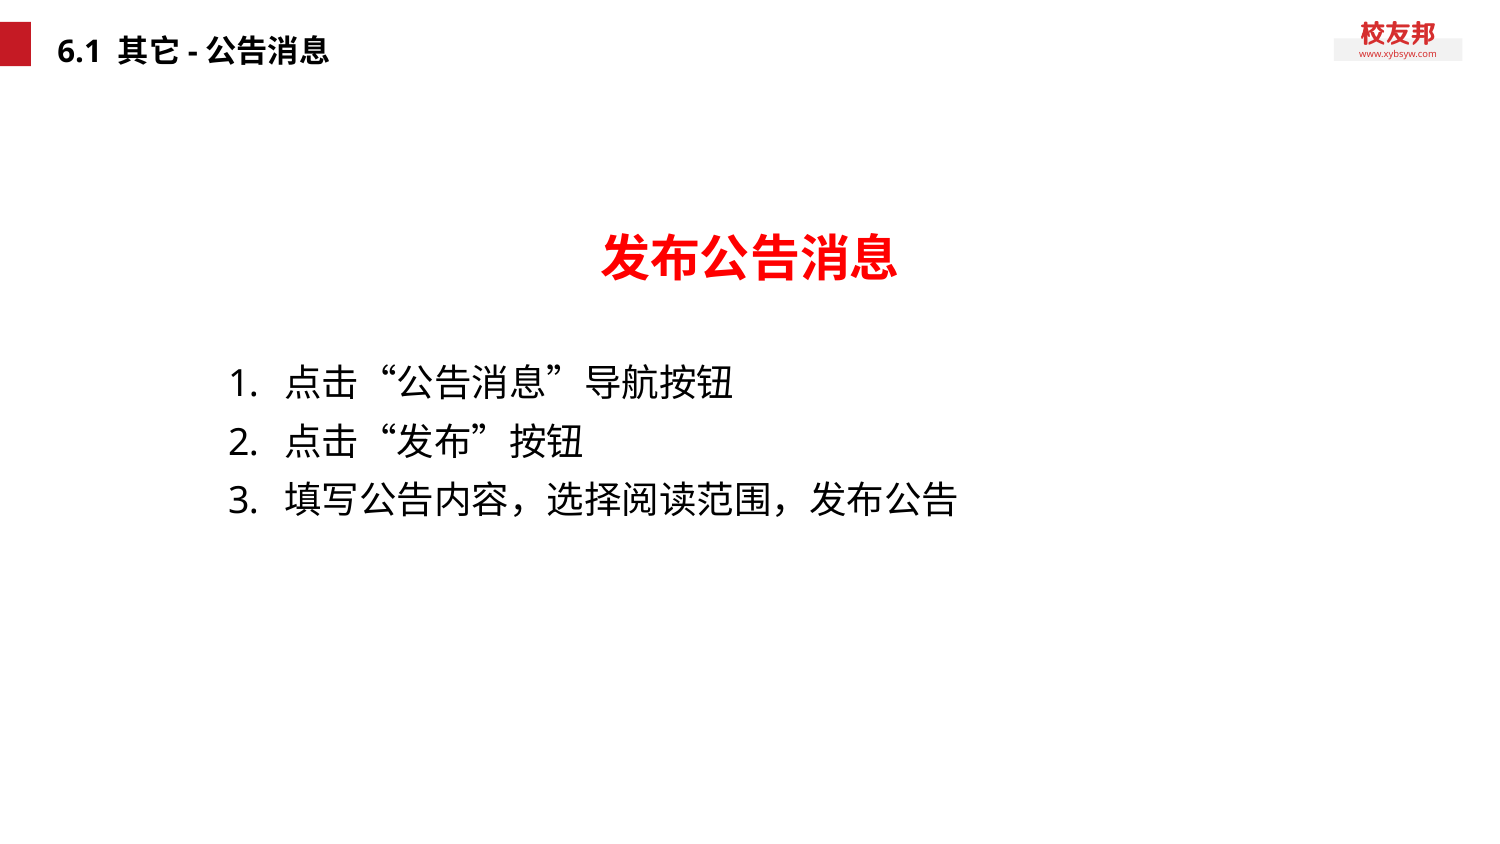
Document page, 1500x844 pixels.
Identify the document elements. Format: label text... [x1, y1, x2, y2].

text_box 发布公告消息 点击“公告消息”导航按钮 点击“发布”按钮 填写公告内容，选择阅读范围，发布公告 [213, 218, 1287, 529]
picture [1361, 21, 1435, 45]
title 6.1 其它-公告消息 [42, 11, 939, 77]
